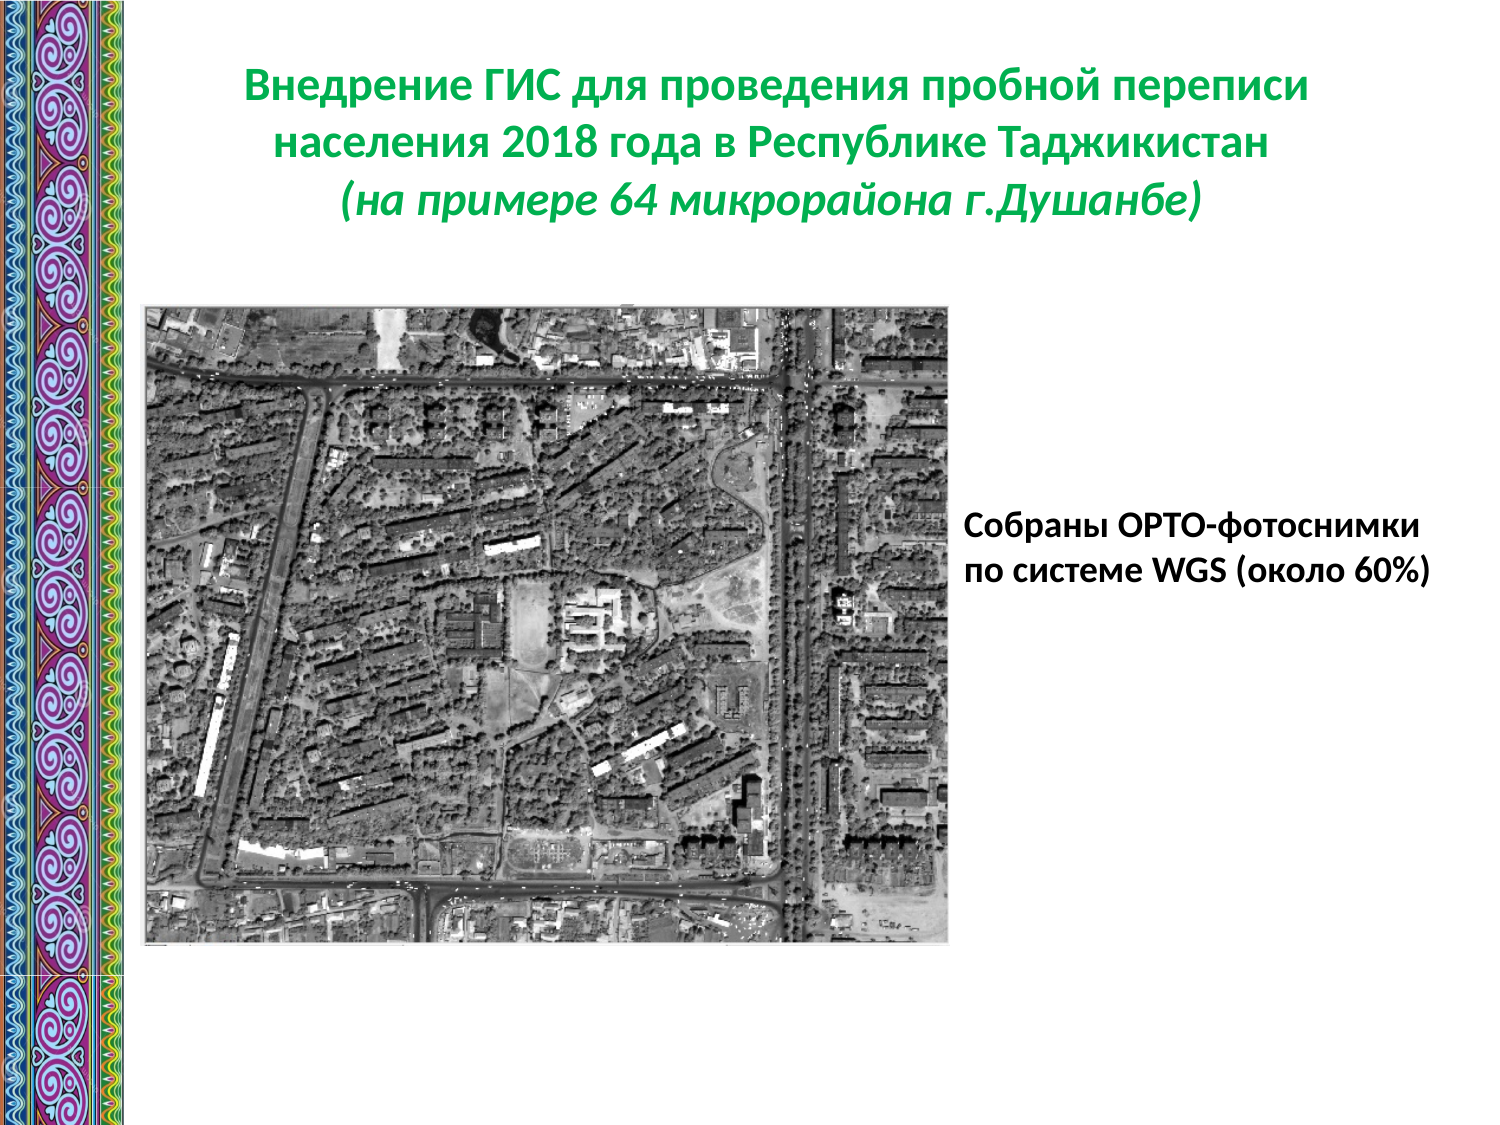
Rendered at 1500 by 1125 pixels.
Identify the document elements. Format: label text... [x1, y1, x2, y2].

text_box Собраны ОРТО-фотоснимки по системе WGS (около 60%) [954, 492, 1454, 597]
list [140, 304, 950, 946]
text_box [0, 0, 125, 1125]
title Внедрение ГИС для проведения пробной переписи населения 2018 года в Республике Таджикистан (на примере 64 микрорайона г.Душанбе) [129, 45, 1425, 233]
